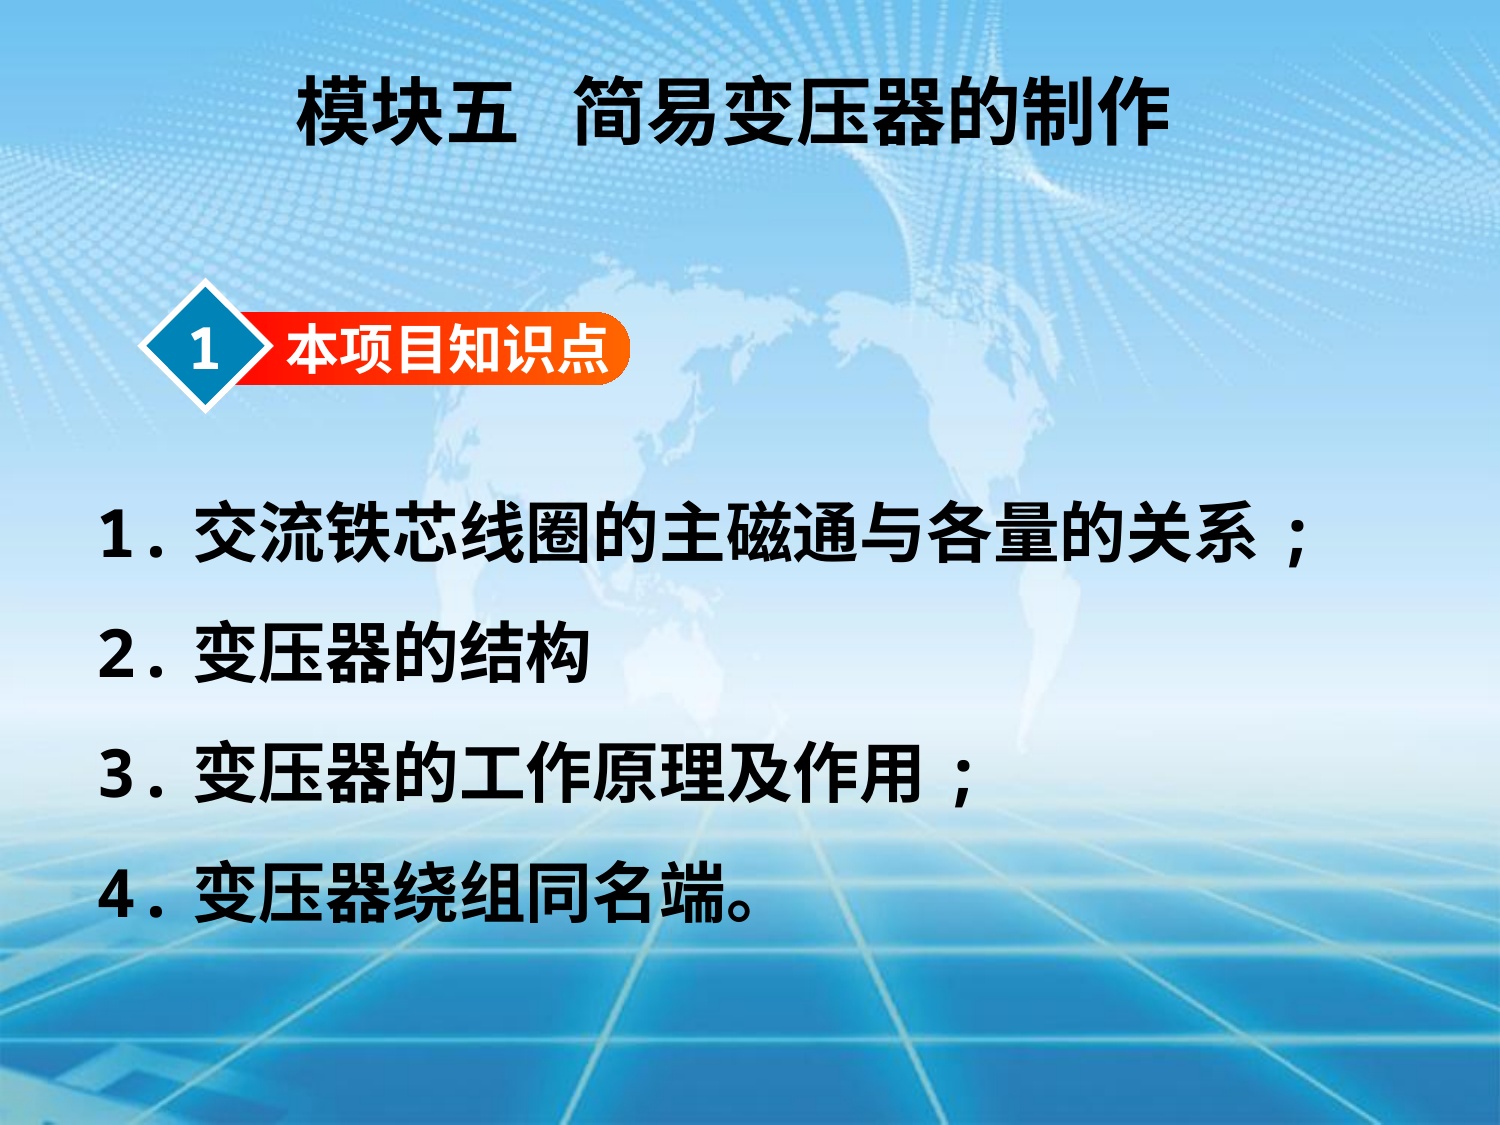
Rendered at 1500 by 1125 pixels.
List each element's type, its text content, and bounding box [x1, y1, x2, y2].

text_box 模块五 简易变压器的制作 [123, 15, 1343, 204]
picture [0, 0, 1500, 1125]
text_box [233, 312, 271, 385]
text_box 本项目知识点 [271, 307, 633, 388]
text_box 1 [141, 282, 270, 410]
text_box 1.交流铁芯线圈的主磁通与各量的关系; 2.变压器的结构 3.变压器的工作原理及作用; 4.变压器绕组同名端。 [81, 443, 1404, 939]
